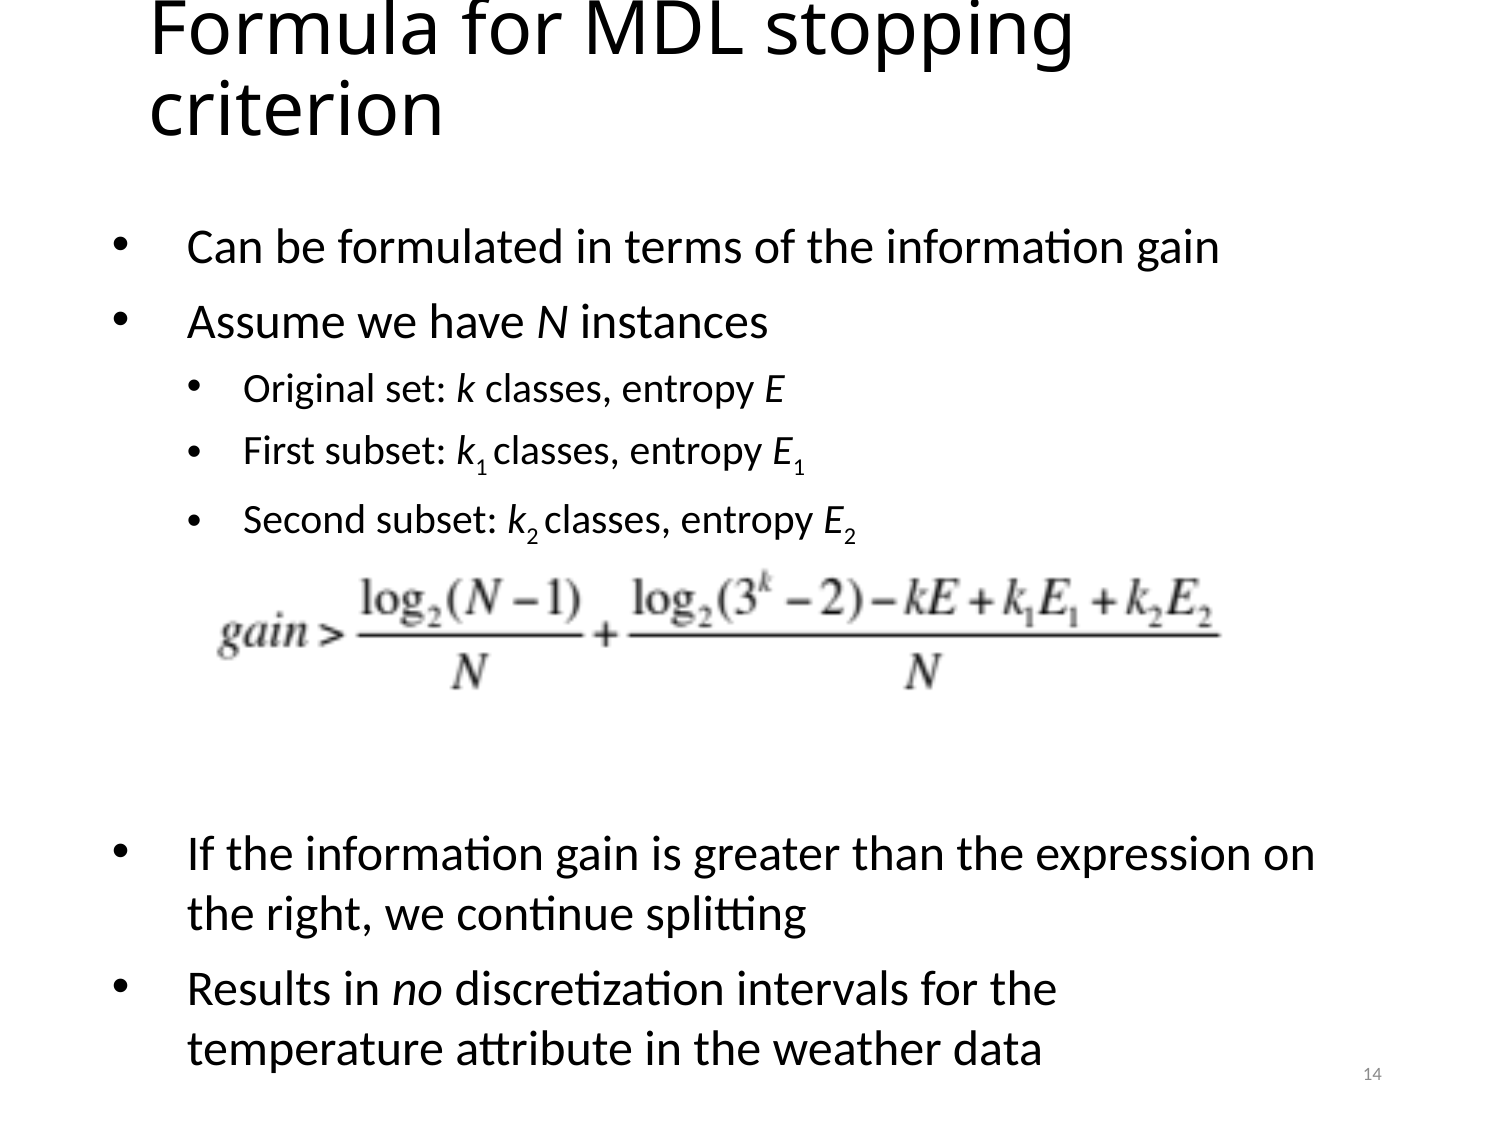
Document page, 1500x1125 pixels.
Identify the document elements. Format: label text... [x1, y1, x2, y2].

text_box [212, 560, 1226, 694]
slide_number 14 [1059, 1042, 1397, 1103]
text_box Can be formulated in terms of the information gain Assume we have N instances Original set: k classes, entropy E First subset: k1 classes, entropy E1 Second subset: k2 classes, entropy E2 If the information gain is greater than the expression on the right, we continue splitting Results in no discretization intervals for the temperature attribute in the weather data [96, 206, 1335, 1083]
title Formula for MDL stopping criterion [134, 0, 1372, 151]
